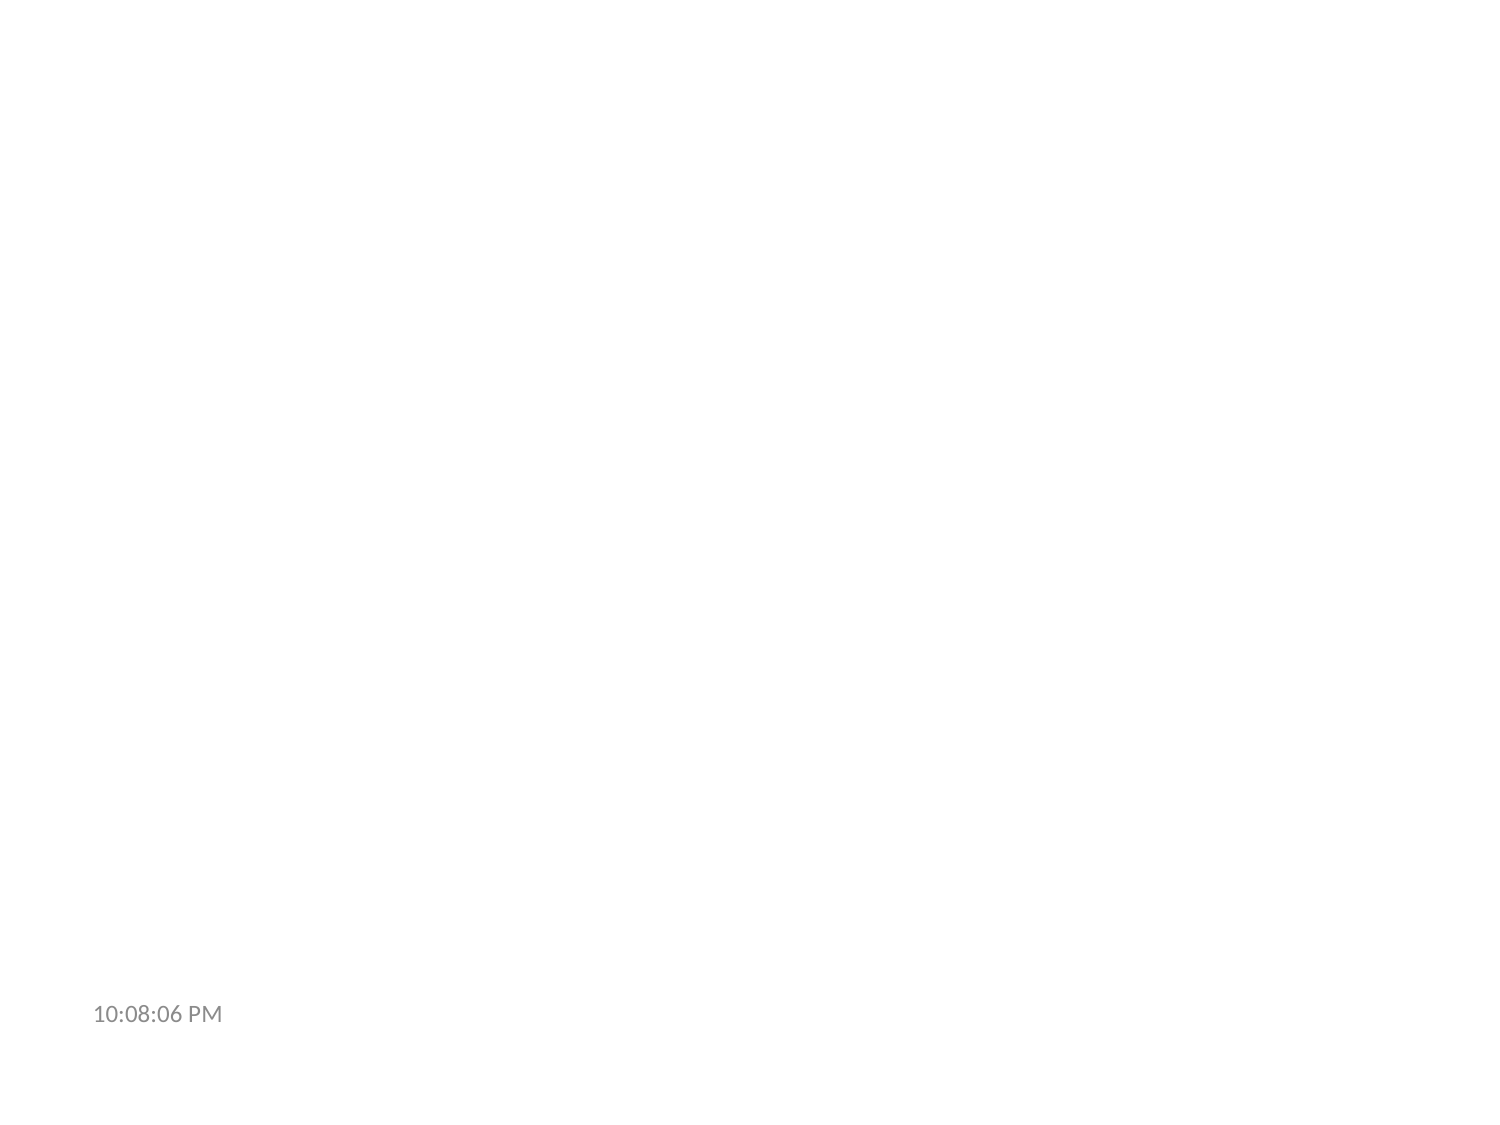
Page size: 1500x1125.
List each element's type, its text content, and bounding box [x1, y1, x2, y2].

text_box 3:35:09 PM [77, 982, 428, 1043]
